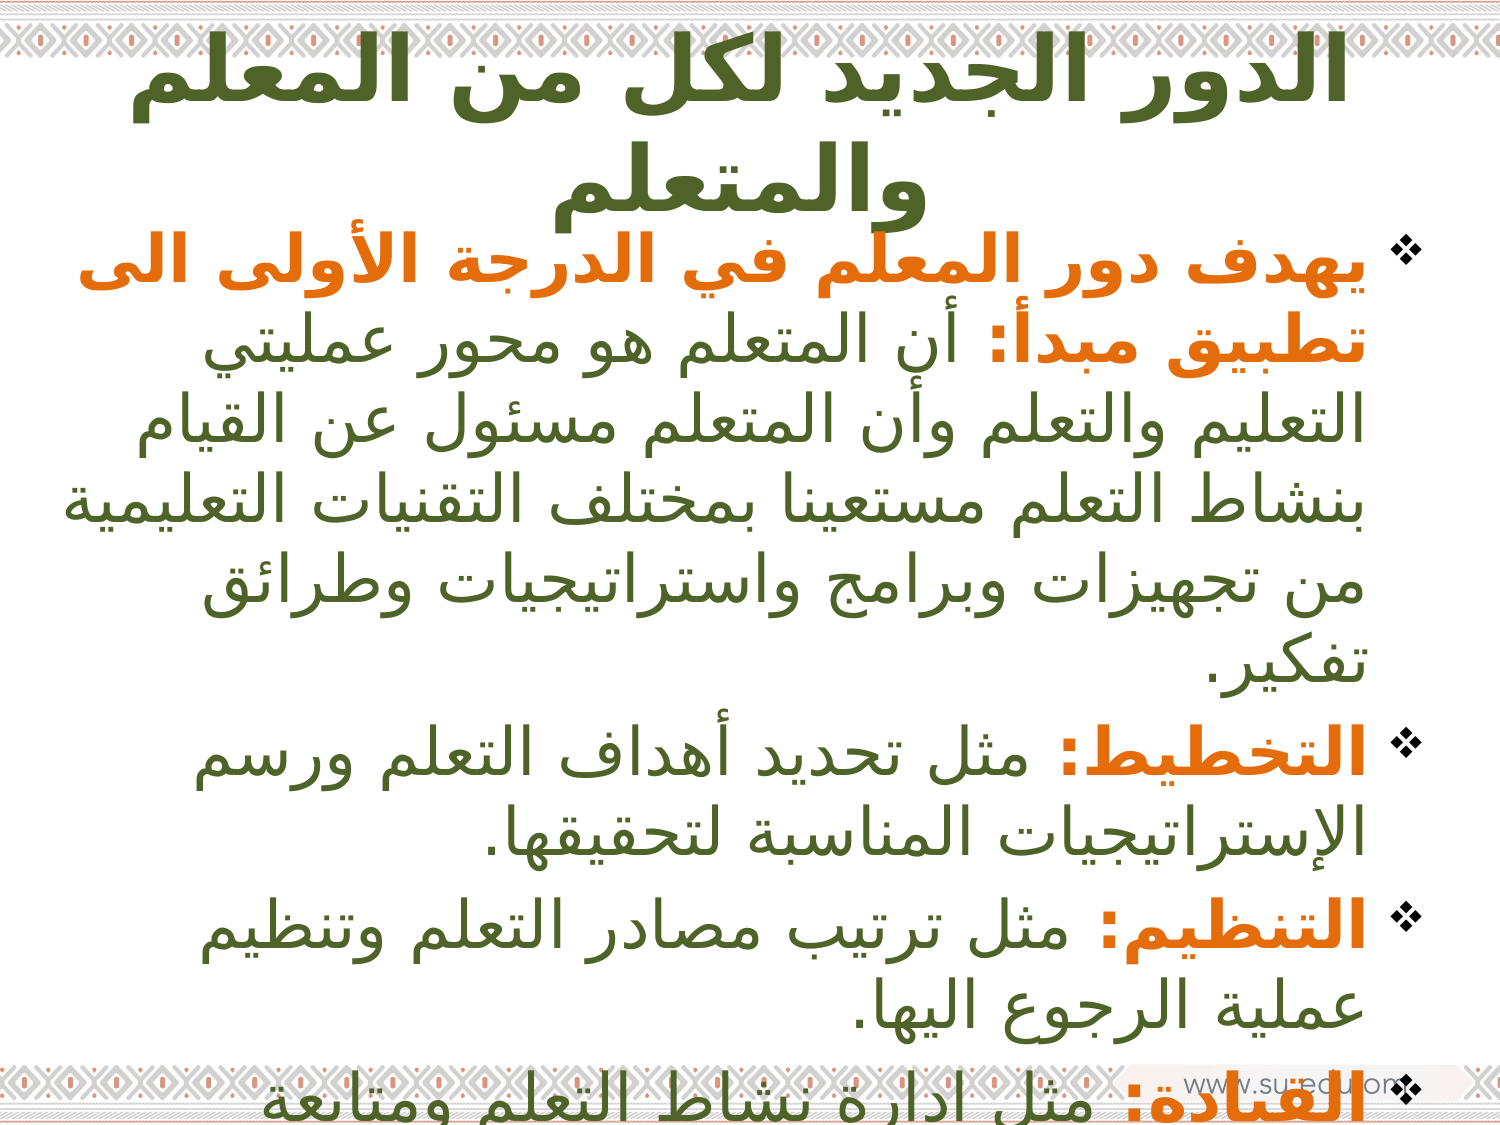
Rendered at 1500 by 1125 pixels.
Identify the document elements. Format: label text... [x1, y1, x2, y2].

text_box يهدف دور المعلم في الدرجة الأولى الى تطبيق مبدأ: أن المتعلم هو محور عمليتي التعليم والتعلم وأن المتعلم مسئول عن القيام بنشاط التعلم مستعينا بمختلف التقنيات التعليمية من تجهيزات وبرامج واستراتيجيات وطرائق تفكير. التخطيط: مثل تحديد أهداف التعلم ورسم الإستراتيجيات المناسبة لتحقيقها. التنظيم: مثل ترتيب مصادر التعلم وتنظيم عملية الرجوع اليها. القيادة: مثل ادارة نشاط التعلم ومتابعة التلاميذ وتشجيعهم وتنظيم الموقف التعليمي ومواجهة متغيراته. المتابعة والتقويم: أي تحديد ما اذا كانت وظيفة التنظيم ووظيفة القيادة قد حققتا الأهداف المرجوة أم لا. [41, 208, 1442, 1000]
picture [0, 0, 1500, 1125]
text_box الدور الجديد لكل من المعلم والمتعلم [66, 29, 1417, 208]
